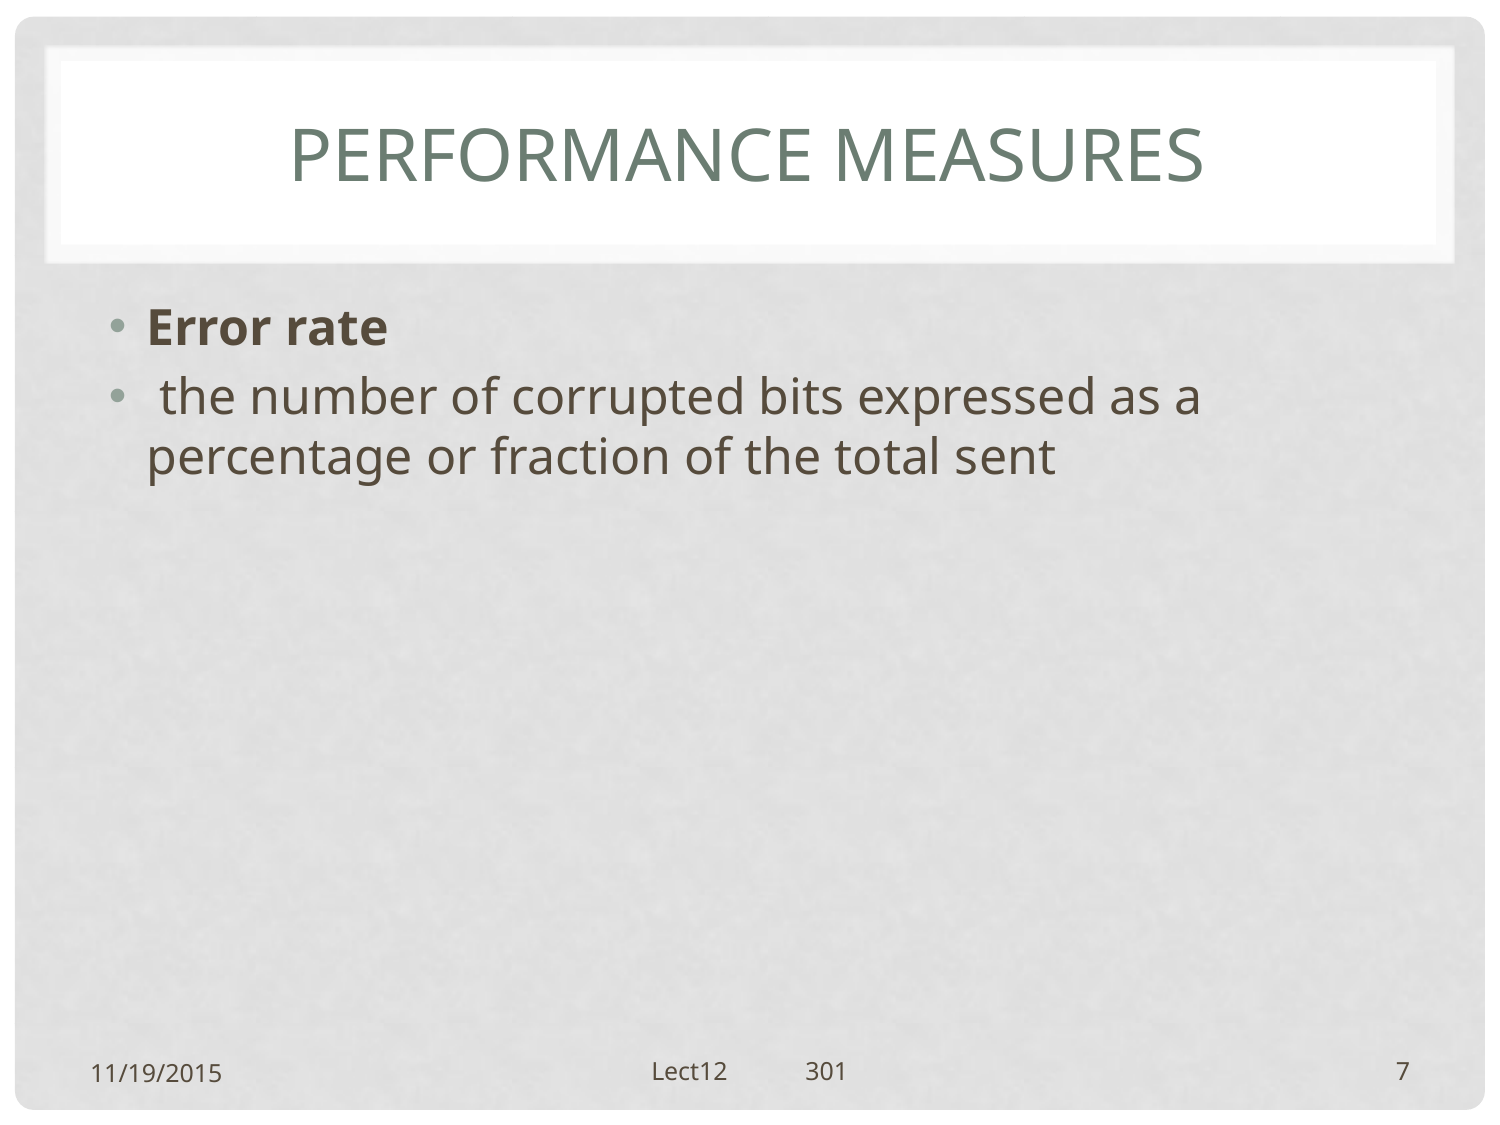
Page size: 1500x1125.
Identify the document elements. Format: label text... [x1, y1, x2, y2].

slide_number 7 [1074, 1042, 1425, 1103]
list Error rate the number of corrupted bits expressed as a percentage or fraction of the total sent [75, 287, 1425, 1005]
footer Lect12 301 [512, 1042, 988, 1103]
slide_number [75, 1042, 425, 1103]
title Performance measures [69, 66, 1425, 238]
